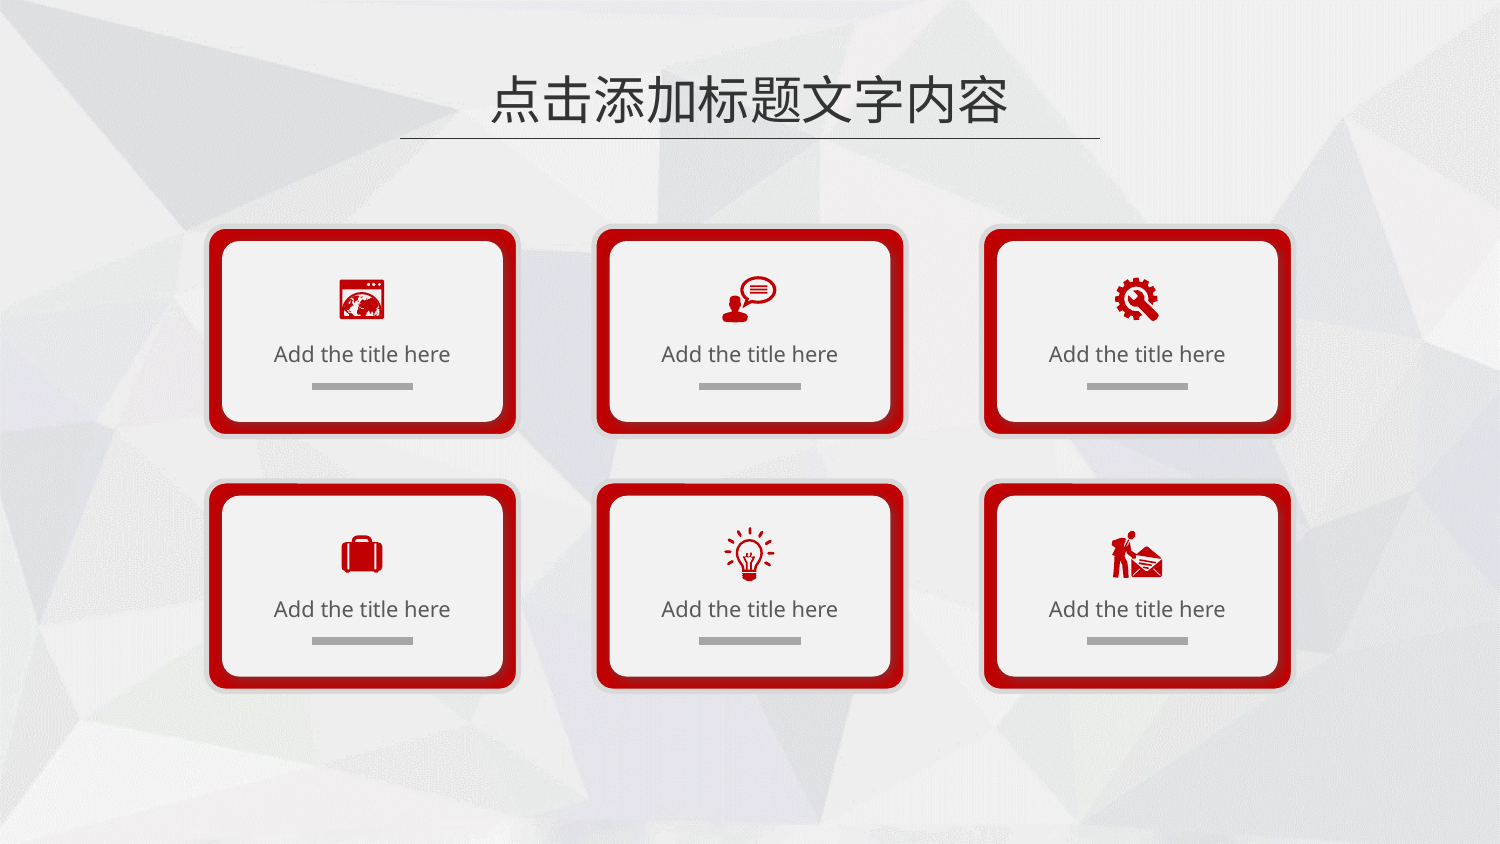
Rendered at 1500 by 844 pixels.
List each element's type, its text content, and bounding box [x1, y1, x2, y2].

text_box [206, 226, 519, 437]
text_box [593, 226, 907, 437]
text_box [722, 275, 777, 323]
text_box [981, 226, 1294, 437]
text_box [981, 480, 1294, 692]
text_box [593, 480, 907, 692]
text_box 点击添加标题文字内容 [472, 60, 1028, 137]
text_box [723, 526, 775, 582]
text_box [206, 480, 519, 692]
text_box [339, 279, 385, 320]
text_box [1111, 529, 1163, 579]
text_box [1114, 277, 1160, 322]
picture [0, 0, 1500, 844]
